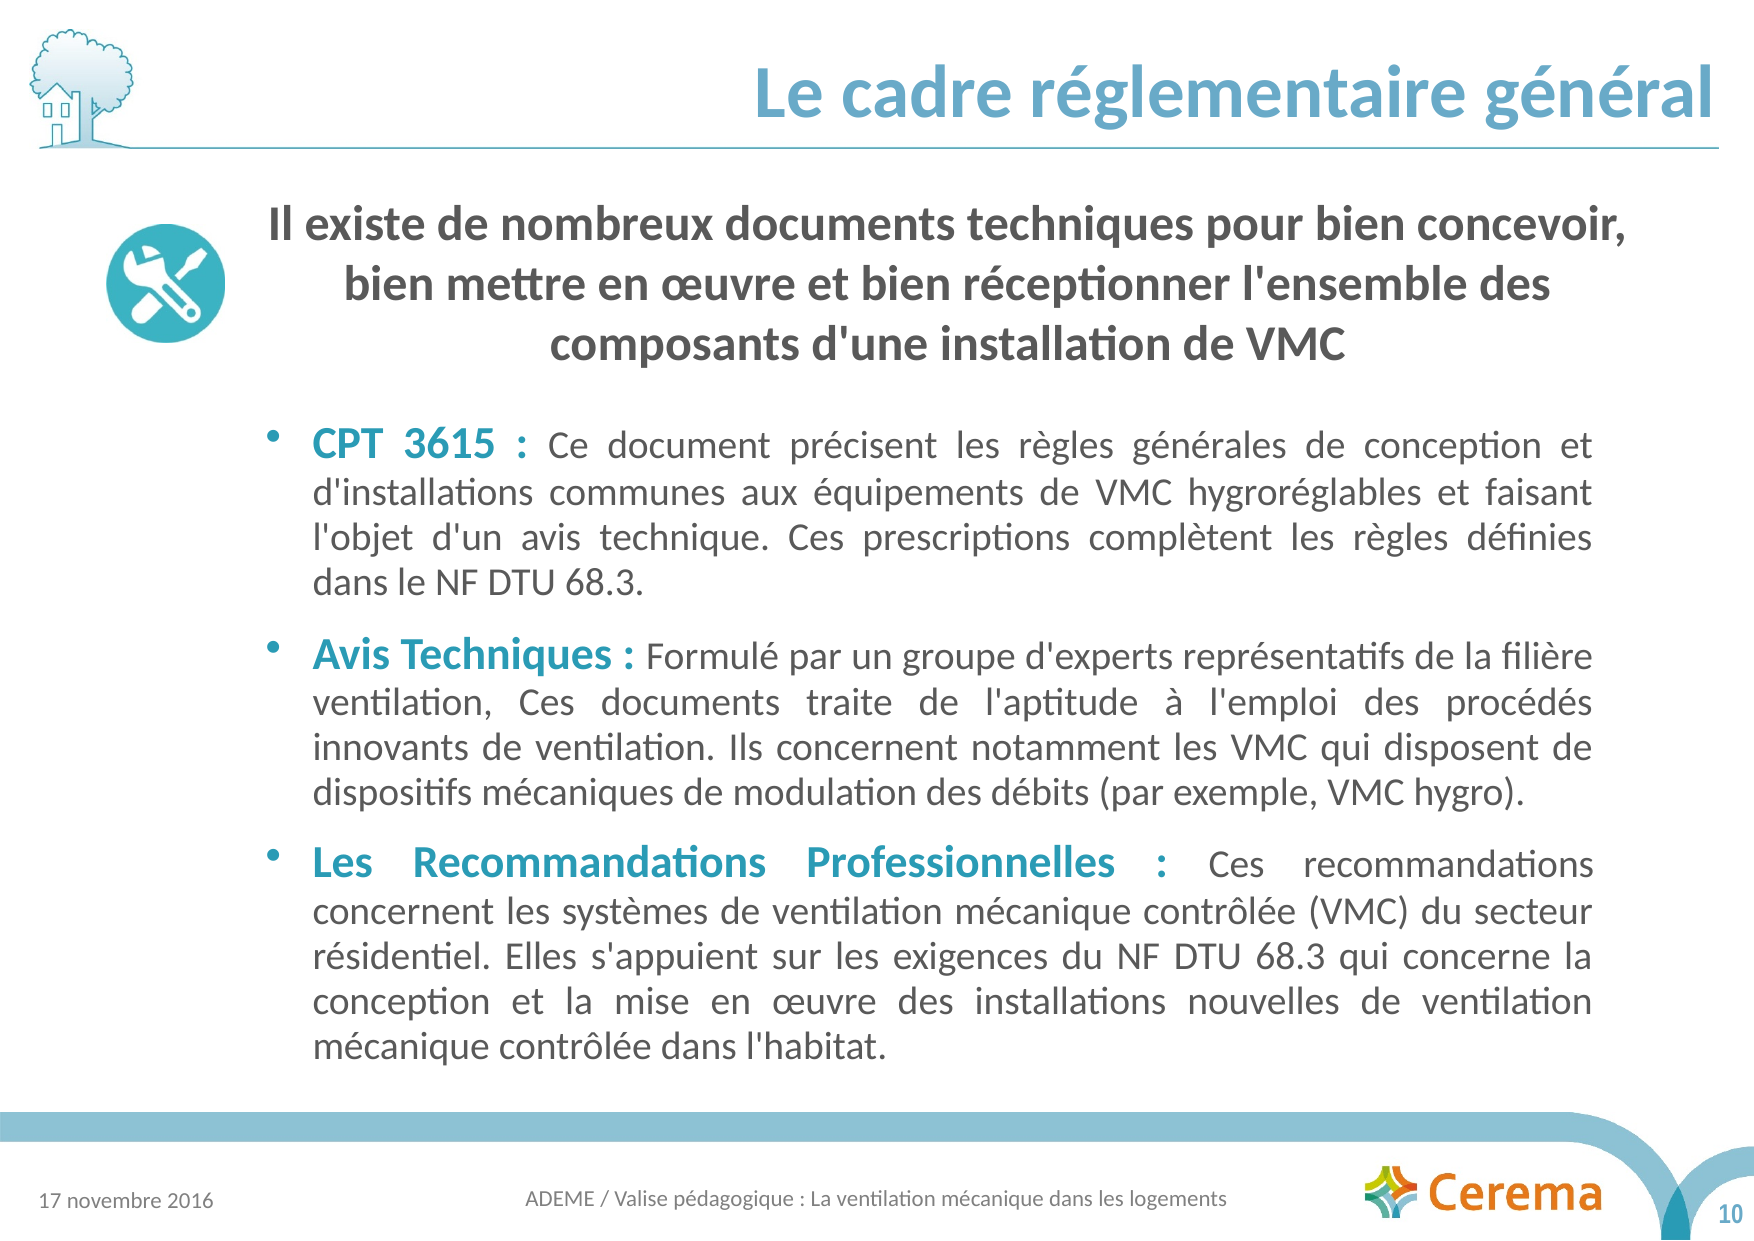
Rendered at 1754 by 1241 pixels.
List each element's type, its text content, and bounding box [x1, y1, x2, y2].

text_box Avis Techniques : Formulé par un groupe d'experts représentatifs de la filière ventilation, Ces documents traite de l'aptitude à l'emploi des procédés innovants de ventilation. Ils concernent notamment les VMC qui disposent de dispositifs mécaniques de modulation des débits (par exemple, VMC hygro). [250, 620, 1610, 823]
text_box Les Recommandations Professionnelles : Ces recommandations concernent les systèmes de ventilation mécanique contrôlée (VMC) du secteur résidentiel. Elles s'appuient sur les exigences du NF DTU 68.3 qui concerne la conception et la mise en œuvre des installations nouvelles de ventilation mécanique contrôlée dans l'habitat. [250, 828, 1610, 1076]
text_box CPT 3615 : Ce document précisent les règles générales de conception et d'installations communes aux équipements de VMC hygroréglables et faisant l'objet d'un avis technique. Ces prescriptions complètent les règles définies dans le NF DTU 68.3. [250, 409, 1610, 612]
picture [105, 224, 225, 343]
text_box Le cadre réglementaire général [265, 35, 1731, 136]
text_box Il existe de nombreux documents techniques pour bien concevoir, bien mettre en œuvre et bien réceptionner l'ensemble des composants d'une installation de VMC [227, 182, 1669, 378]
picture [29, 29, 1719, 149]
picture [0, 1112, 1754, 1240]
